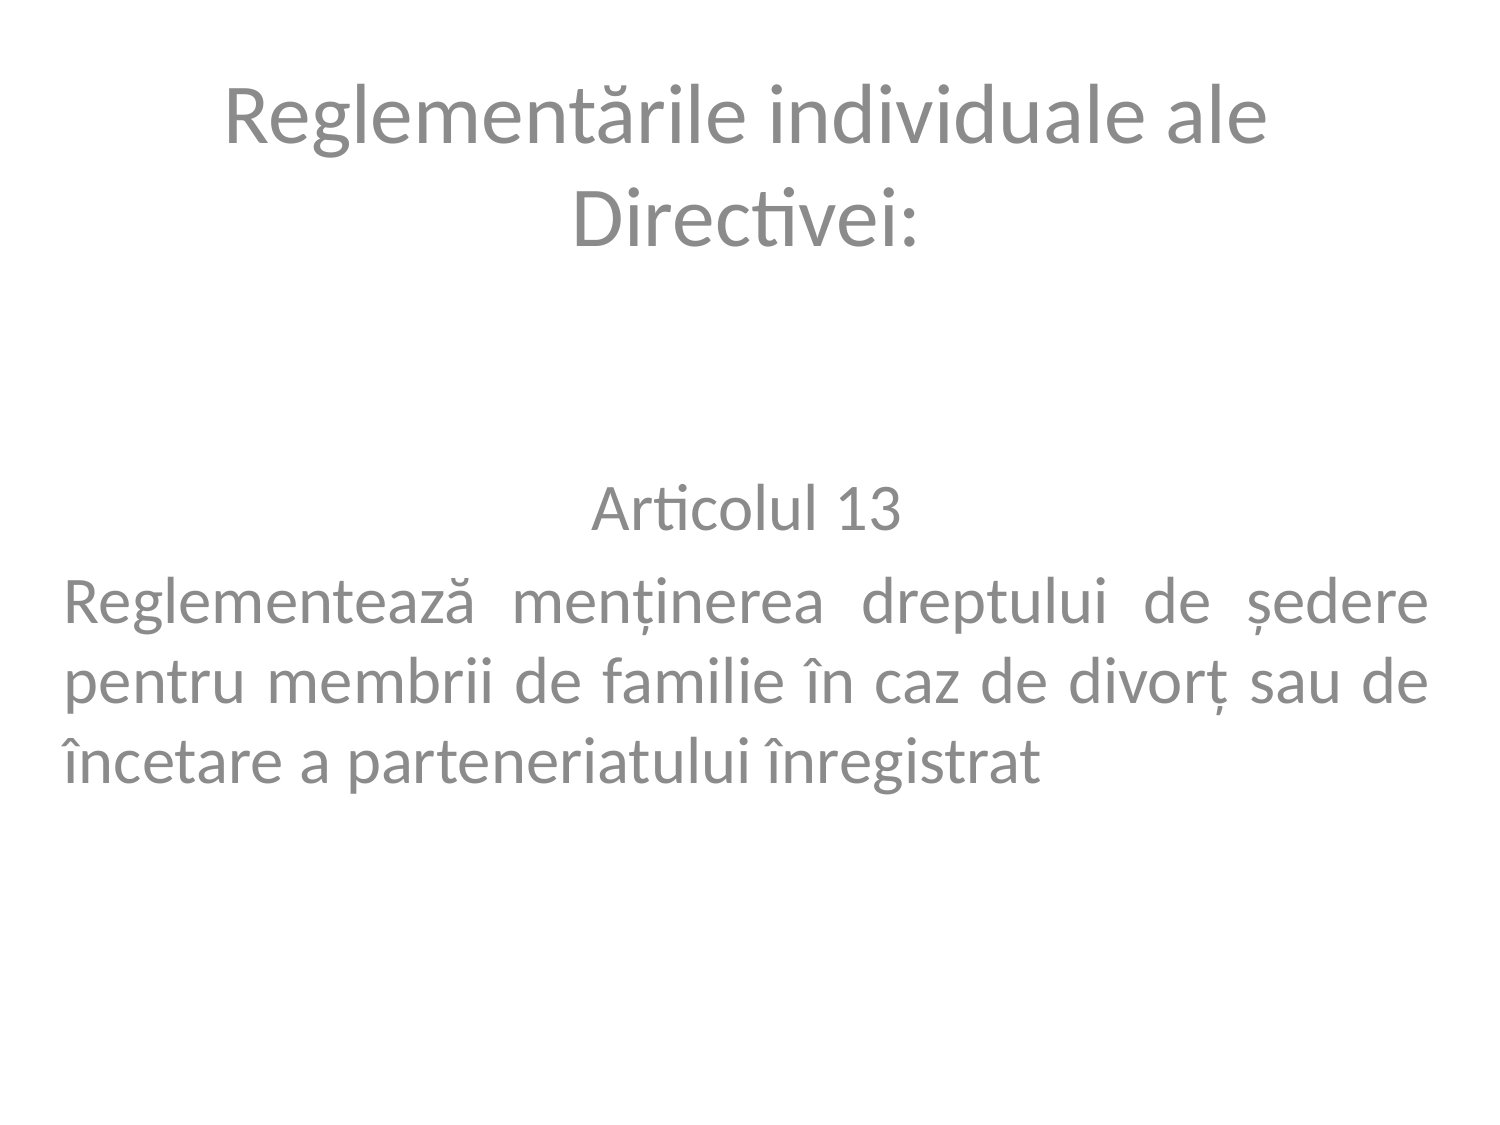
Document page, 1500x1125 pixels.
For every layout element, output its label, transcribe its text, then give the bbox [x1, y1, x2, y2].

subtitle Reglementările individuale ale Directivei: Articolul 13 Reglementează menținerea dreptului de ședere pentru membrii de familie în caz de divorț sau de încetare a parteneriatului înregistrat [48, 50, 1446, 1063]
